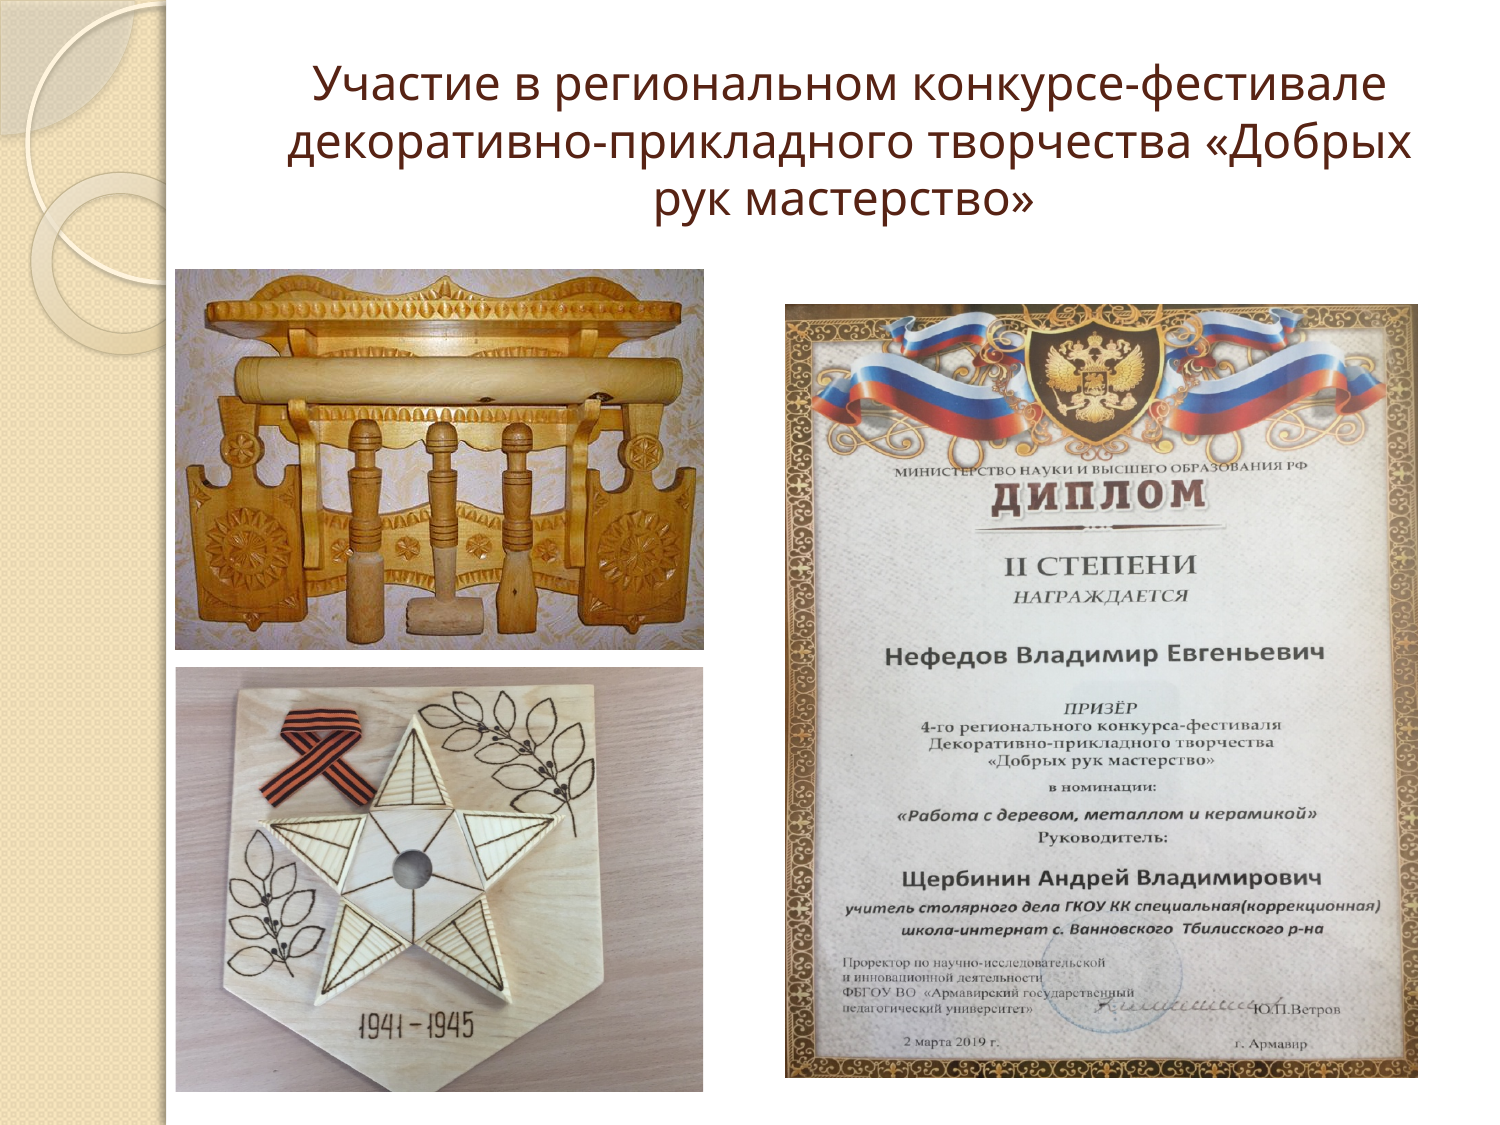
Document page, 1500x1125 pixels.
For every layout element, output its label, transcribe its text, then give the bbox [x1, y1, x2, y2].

picture [714, 304, 1489, 1078]
title Участие в региональном конкурсе-фестивале декоративно-прикладного творчества «Добрых рук мастерство» [235, 45, 1466, 233]
picture [175, 667, 704, 1092]
picture [175, 269, 704, 650]
